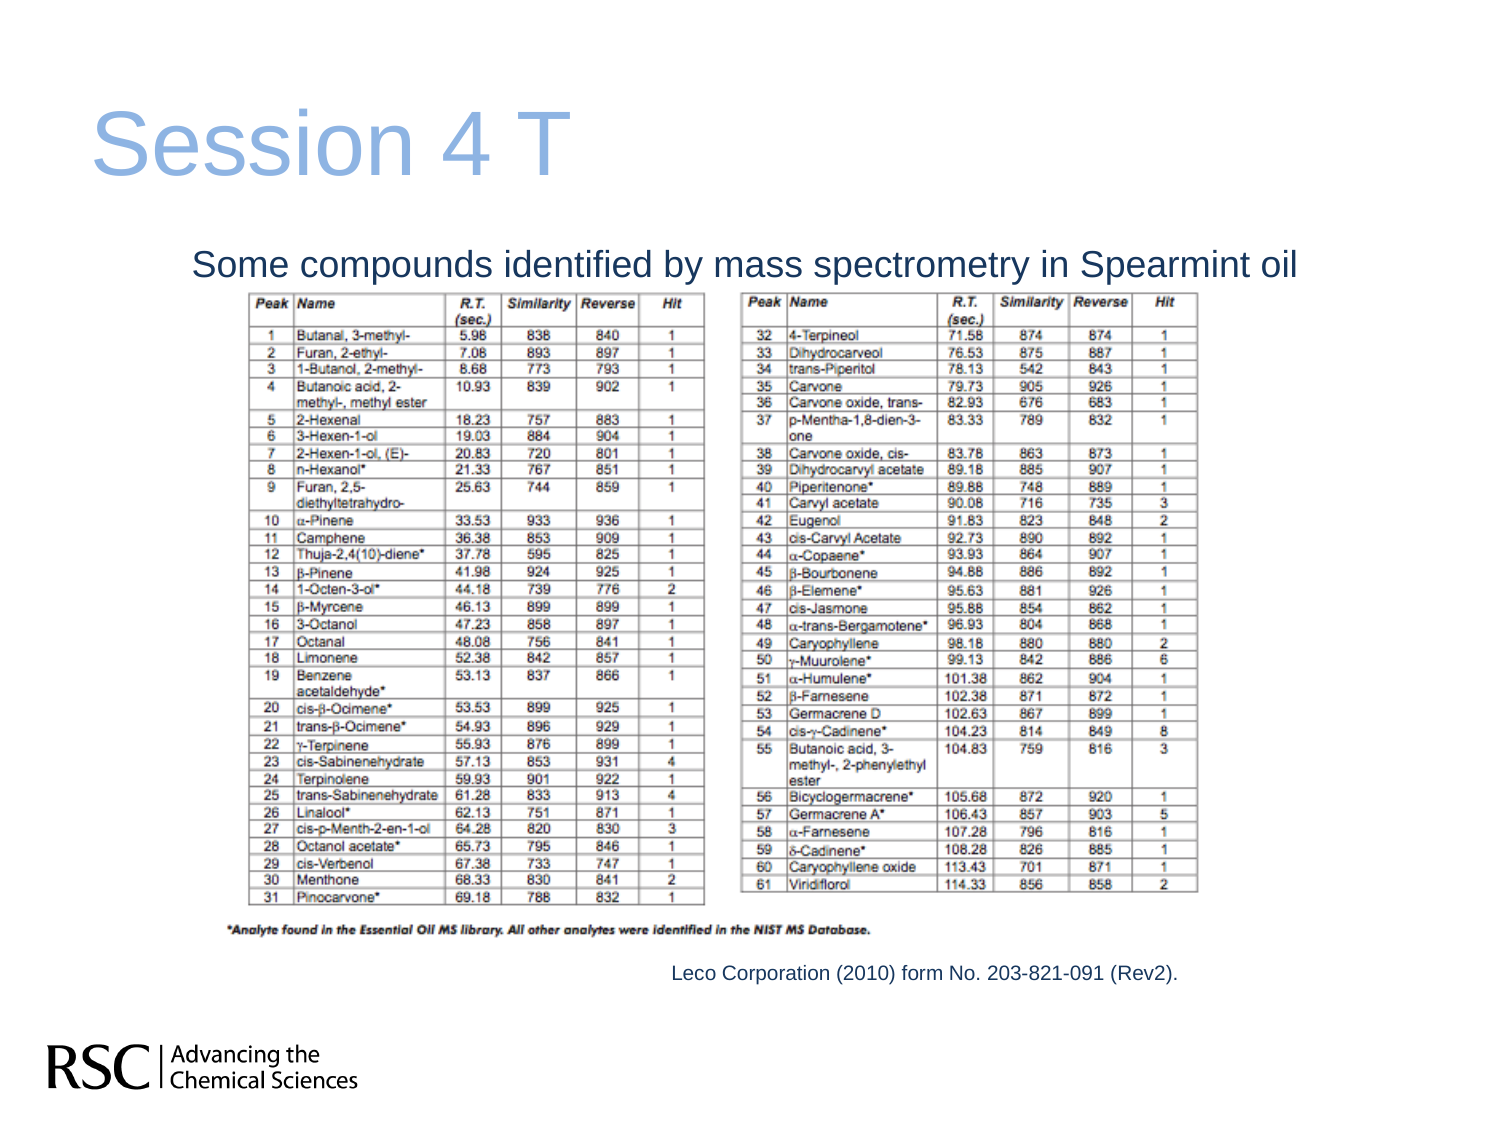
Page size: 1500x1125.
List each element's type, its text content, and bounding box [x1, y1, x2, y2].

title Session 4 T [75, 45, 1425, 233]
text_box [176, 232, 1359, 993]
